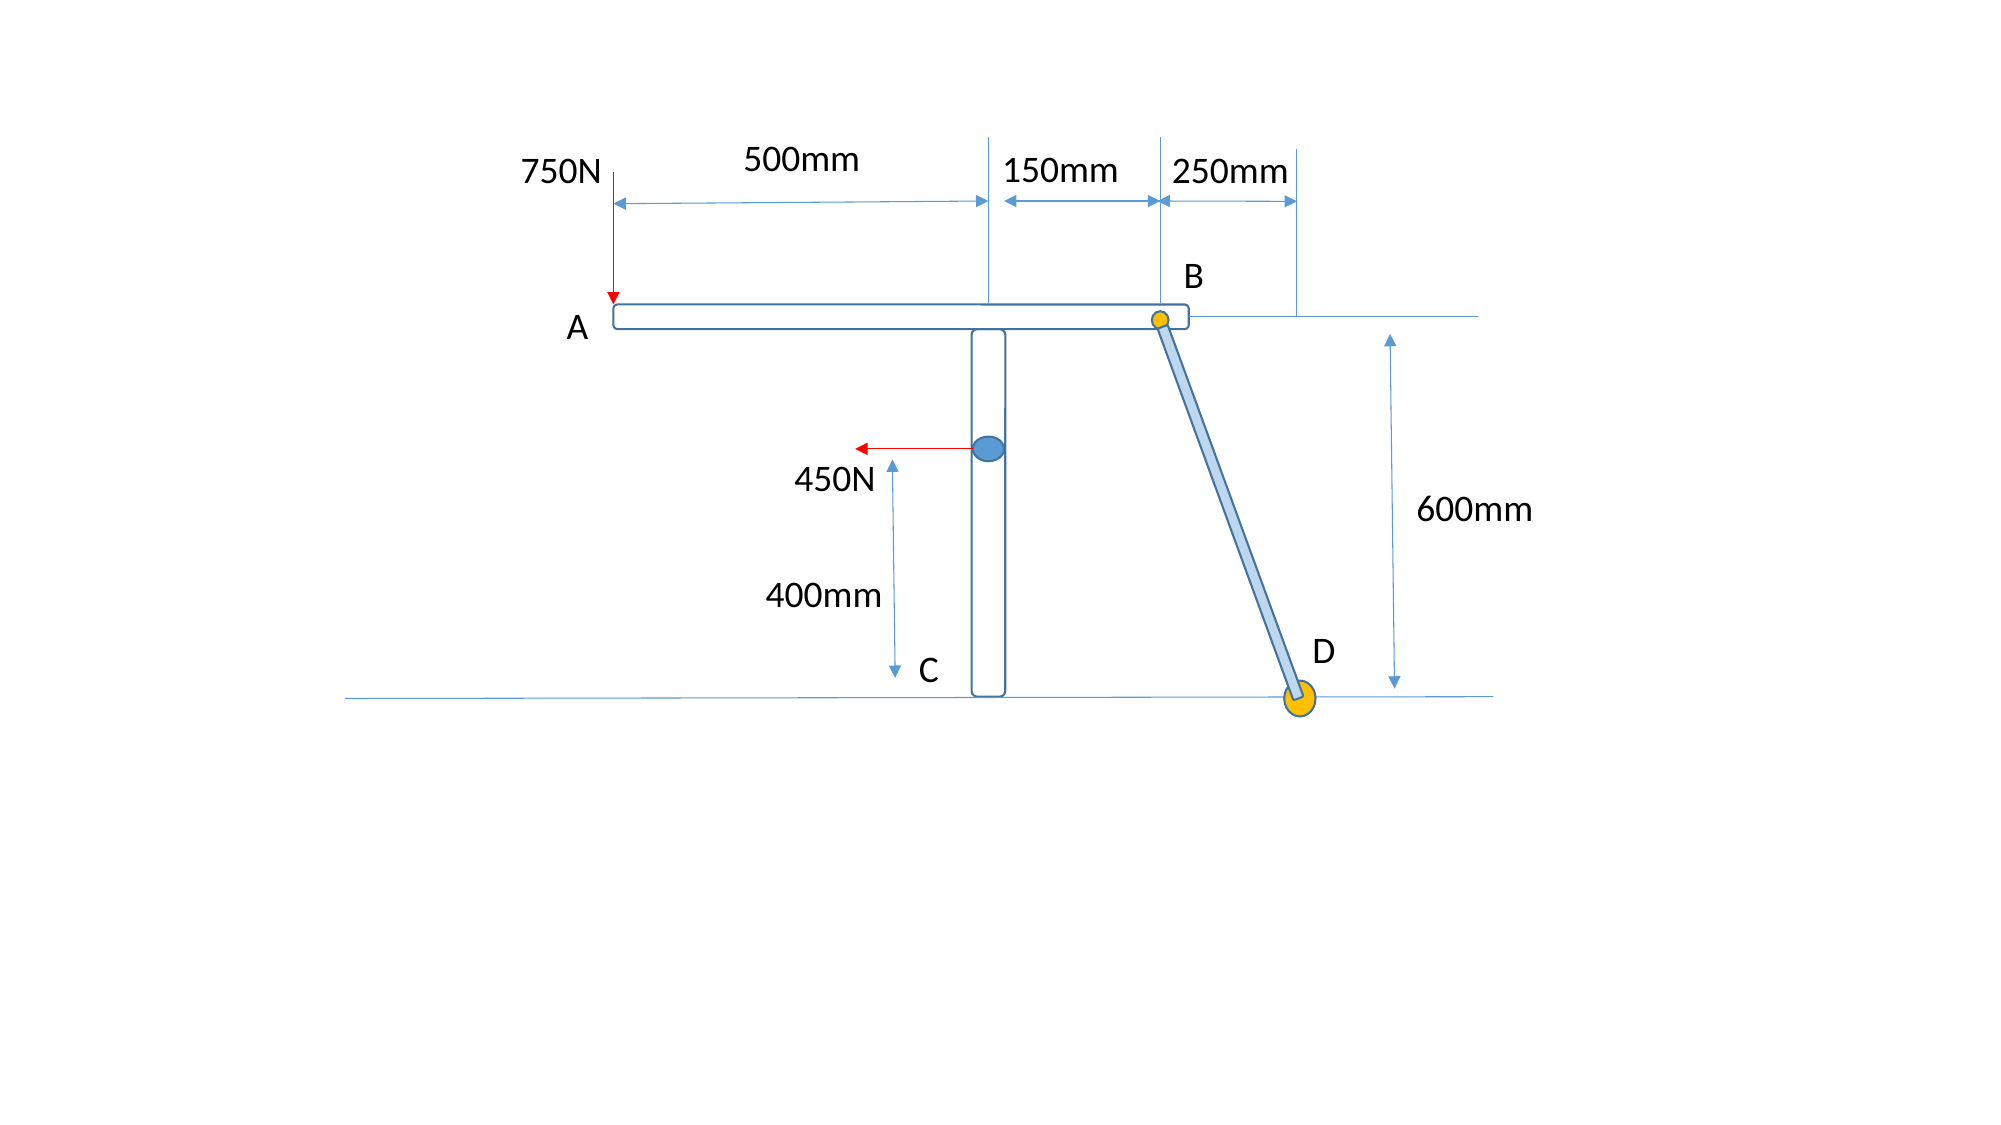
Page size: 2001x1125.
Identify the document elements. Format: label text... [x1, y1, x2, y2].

text_box [1283, 699, 1317, 718]
text_box 500mm [728, 126, 876, 186]
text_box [892, 459, 896, 678]
text_box 750N [505, 138, 617, 199]
text_box B [1168, 244, 1220, 304]
text_box [612, 303, 1190, 331]
text_box 150mm [989, 137, 1134, 198]
text_box [1299, 679, 1317, 696]
text_box [971, 435, 1006, 463]
text_box [1150, 310, 1170, 330]
text_box 400mm [750, 562, 892, 622]
text_box 600mm [1401, 476, 1549, 537]
text_box 250mm [1161, 139, 1304, 199]
text_box 450N [779, 446, 891, 506]
text_box [1283, 686, 1290, 696]
text_box D [1297, 619, 1351, 679]
text_box A [551, 294, 604, 355]
text_box C [904, 637, 954, 696]
text_box [1157, 324, 1304, 696]
text_box [970, 328, 1007, 696]
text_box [1390, 333, 1395, 689]
